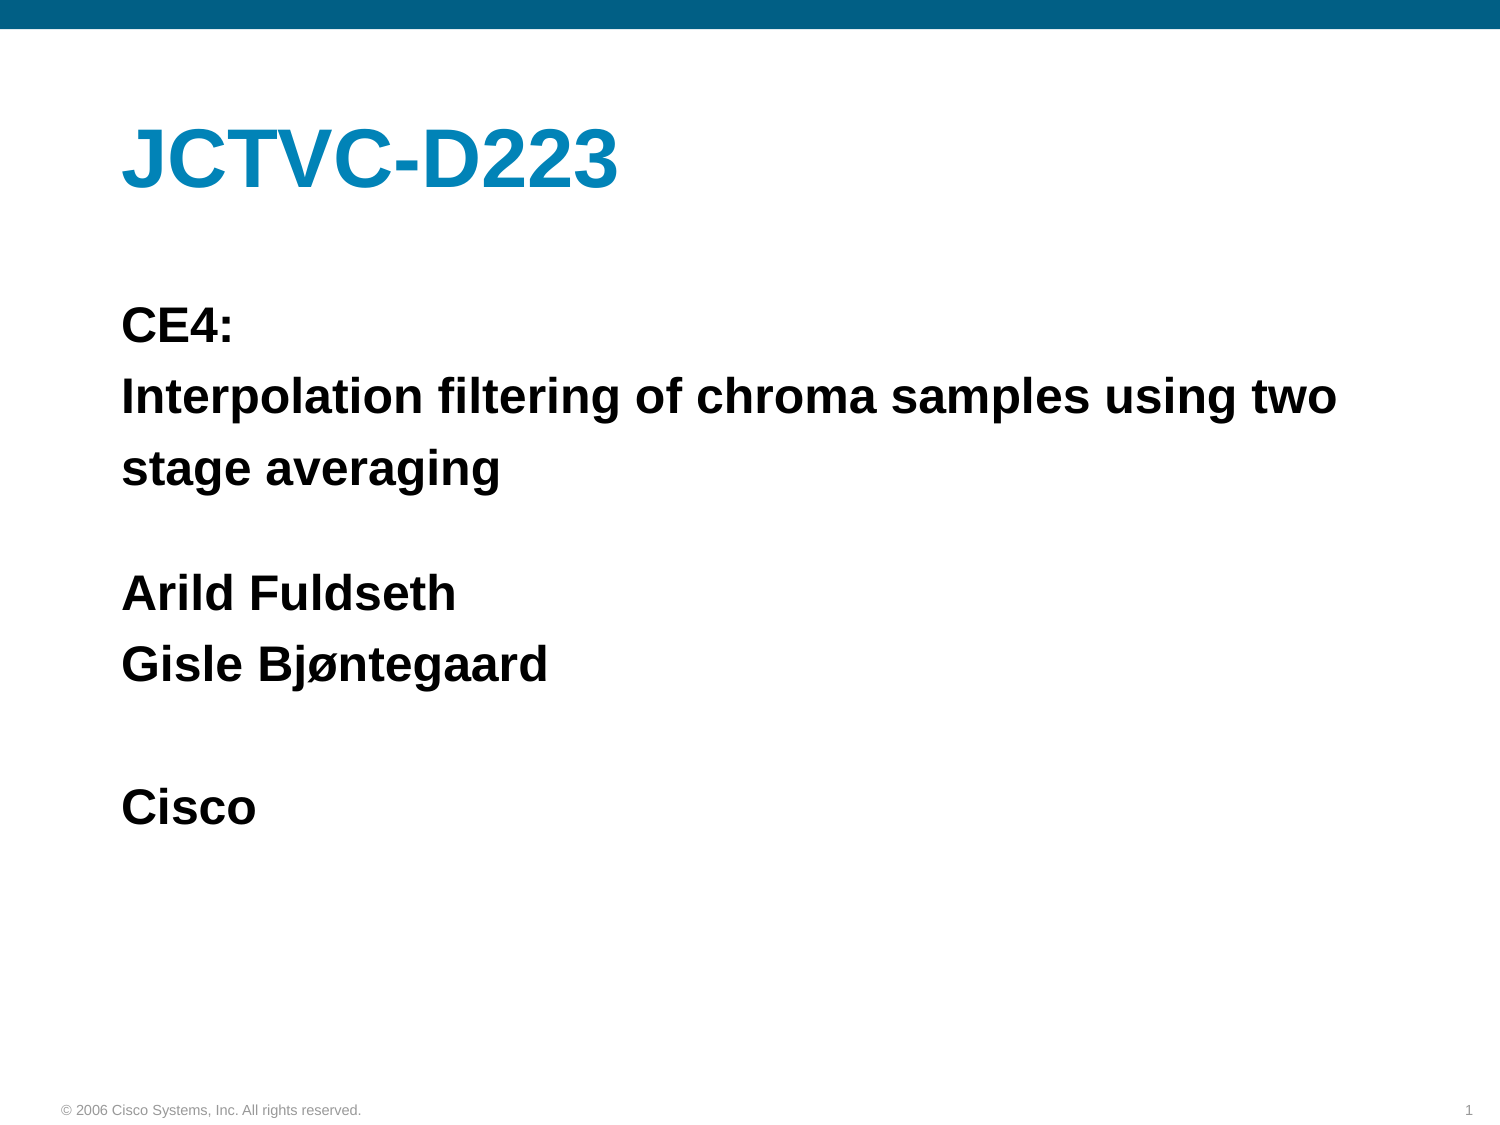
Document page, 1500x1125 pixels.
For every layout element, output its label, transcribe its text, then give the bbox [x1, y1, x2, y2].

title JCTVC-D223 [107, 74, 1444, 213]
list CE4: Interpolation filtering of chroma samples using two stage averaging Arild Fuldseth Gisle Bjøntegaard Cisco [107, 291, 1411, 879]
